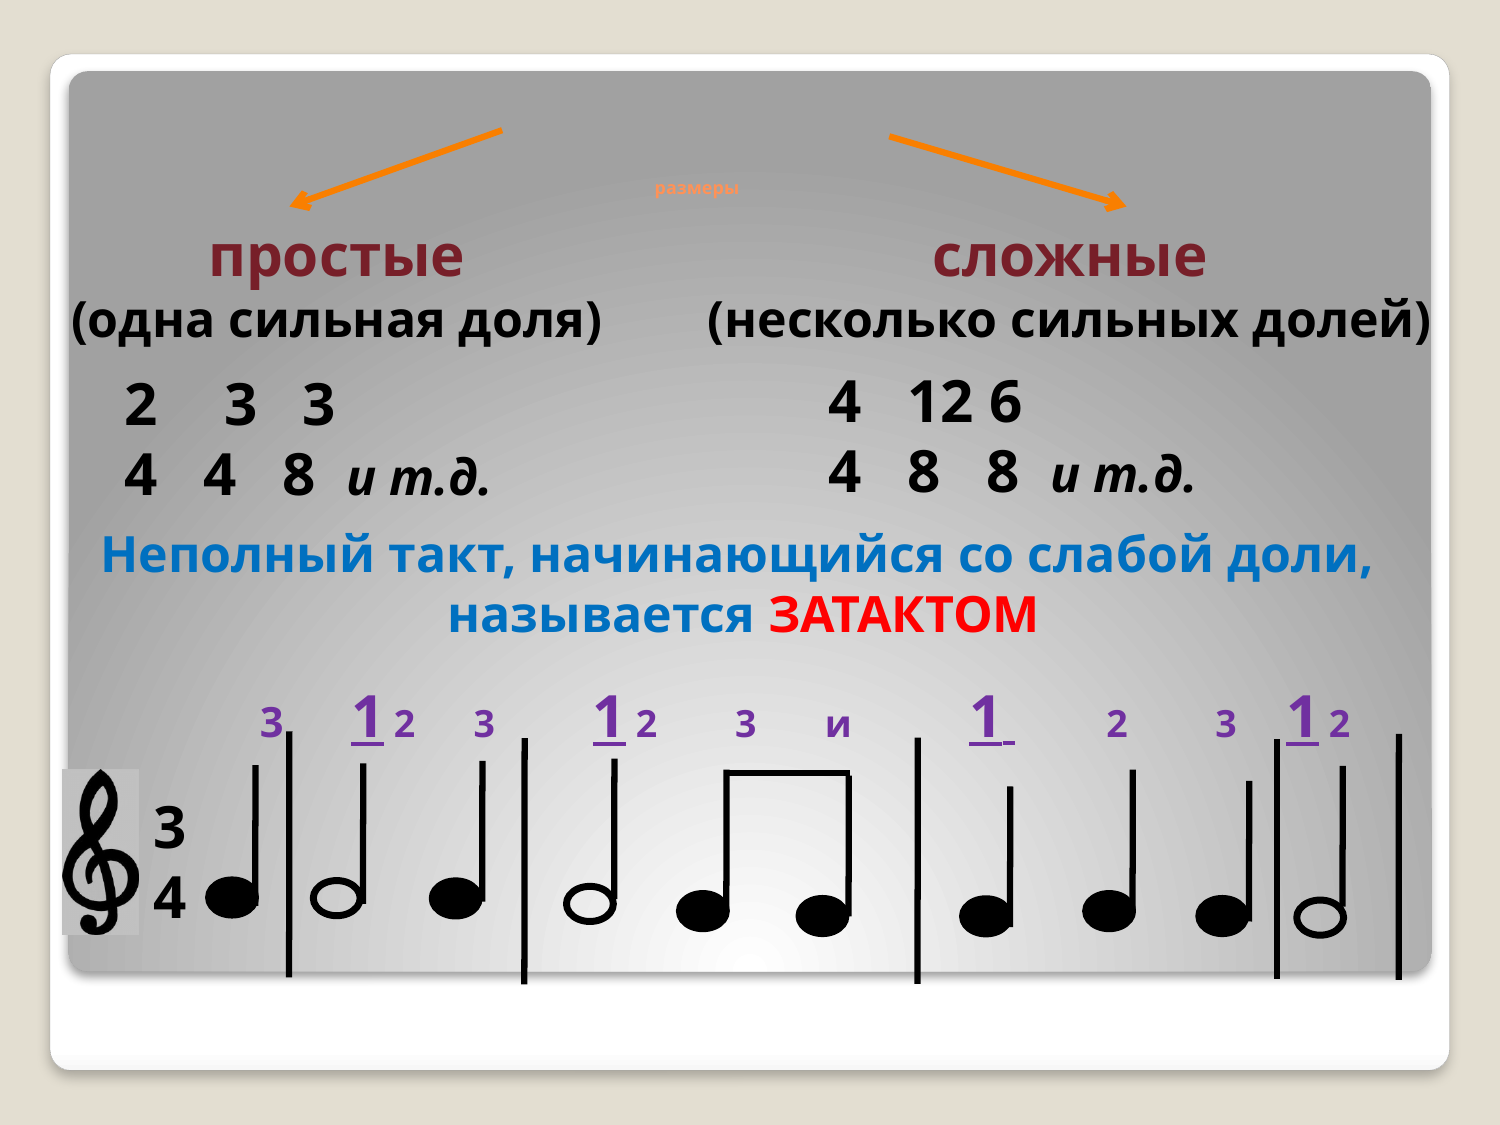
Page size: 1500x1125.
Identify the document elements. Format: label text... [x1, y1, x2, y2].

text_box [1293, 896, 1348, 939]
text_box 3 4 [145, 782, 210, 938]
text_box простые (одна сильная доля) [56, 210, 618, 356]
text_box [889, 136, 1127, 207]
text_box [205, 876, 257, 919]
text_box Неполный такт, начинающийся со слабой доли, называется ЗАТАКТОМ [85, 515, 1390, 651]
text_box 3 1 2 3 1 2 3 и 1 2 3 1 2 [244, 671, 1376, 757]
text_box [563, 882, 617, 925]
text_box 4 12 6 4 8 8 и т.д. [813, 356, 1321, 512]
text_box [1082, 890, 1136, 933]
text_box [289, 129, 503, 207]
text_box [1195, 894, 1249, 938]
text_box [959, 895, 1009, 938]
text_box [675, 890, 730, 933]
text_box сложные (несколько сильных долей) [693, 210, 1447, 356]
text_box [795, 894, 850, 938]
picture [61, 769, 140, 936]
text_box 3 3 4 4 8 и т.д. [109, 359, 617, 515]
text_box [428, 877, 483, 920]
title размеры [508, 167, 882, 227]
text_box [309, 877, 363, 920]
